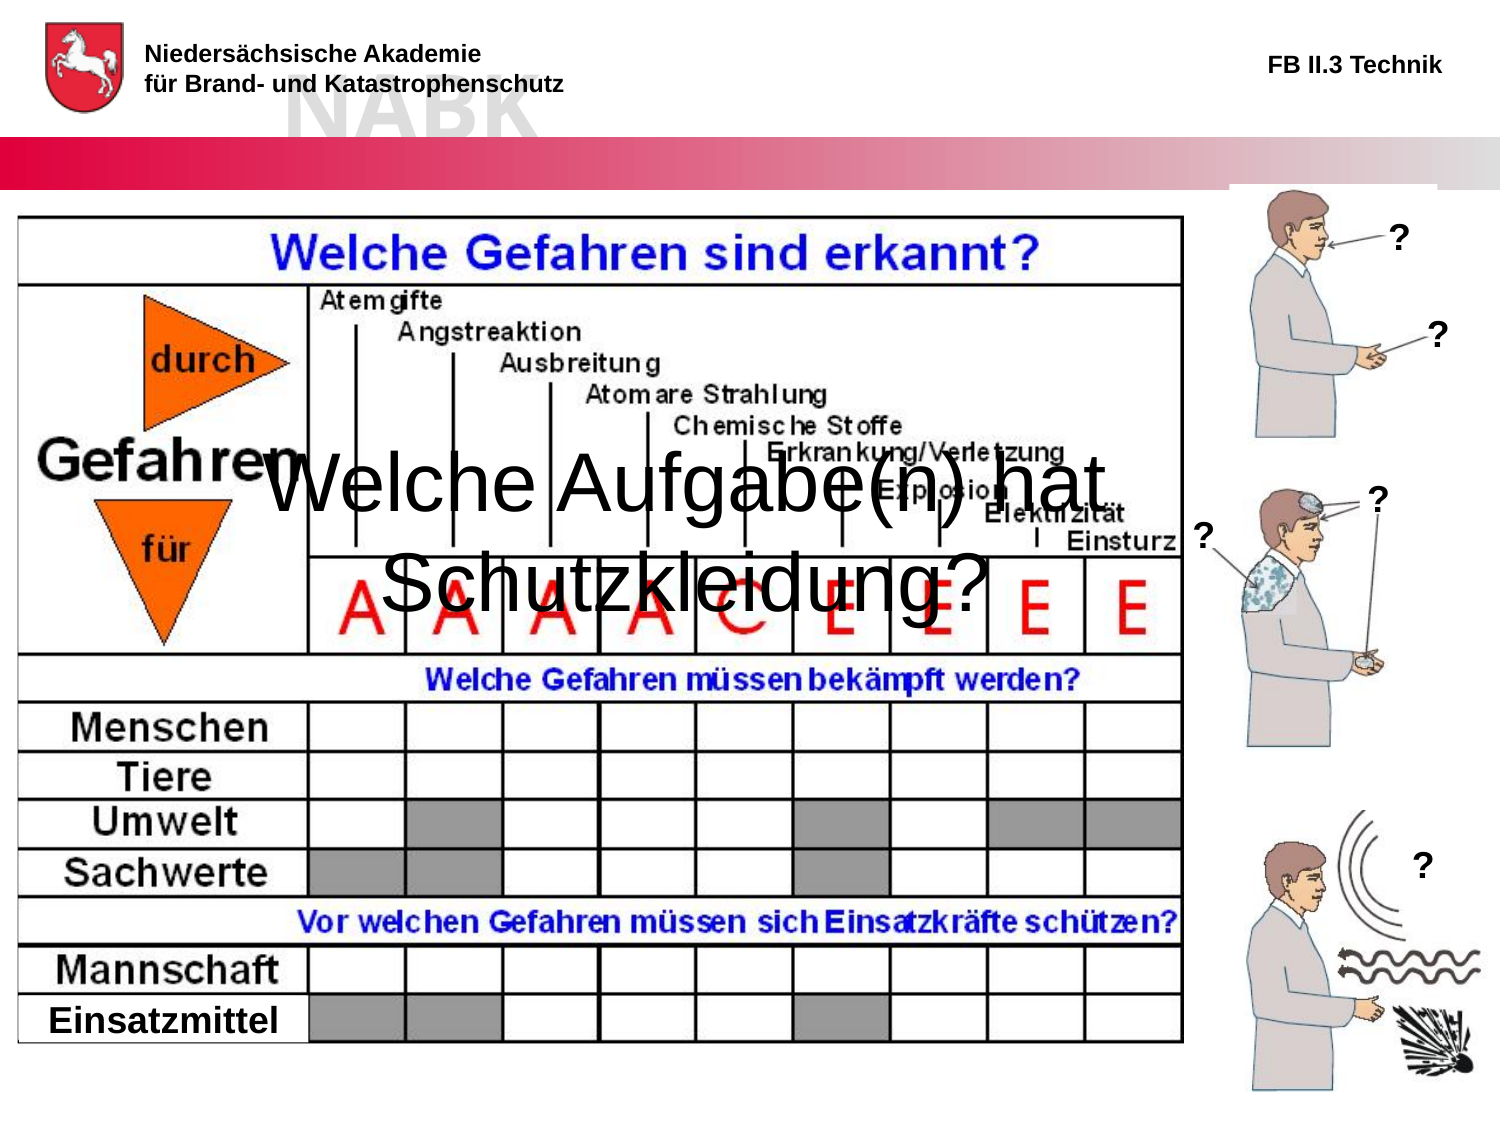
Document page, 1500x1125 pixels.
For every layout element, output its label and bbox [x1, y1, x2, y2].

picture [17, 211, 1184, 1047]
text_box [1244, 810, 1500, 1094]
picture [45, 22, 124, 114]
text_box [1229, 184, 1500, 445]
text_box [1177, 467, 1459, 752]
